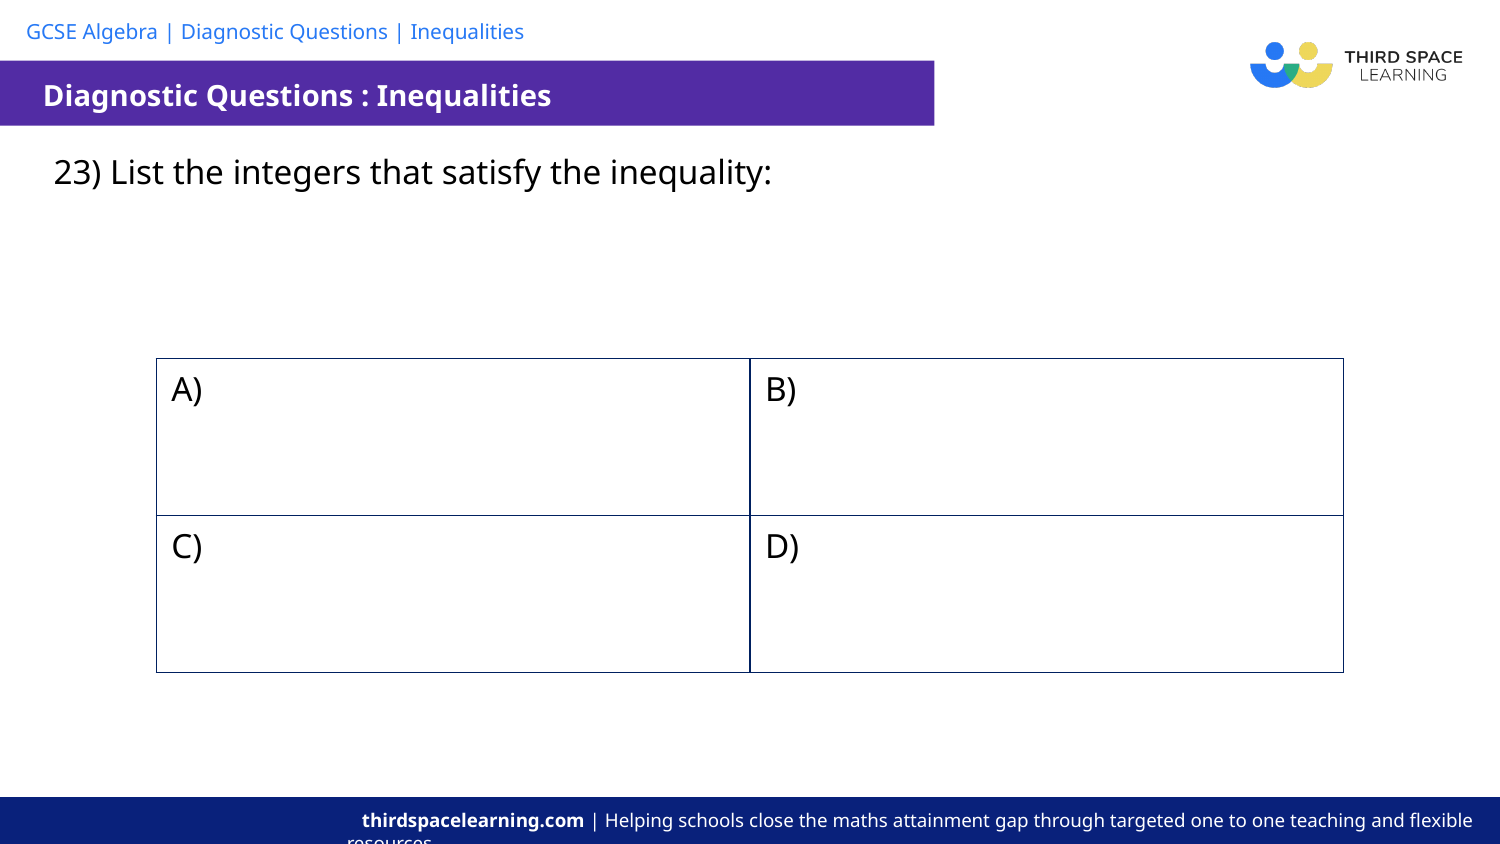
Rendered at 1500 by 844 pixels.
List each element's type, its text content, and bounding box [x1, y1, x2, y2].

picture [1250, 33, 1465, 99]
text_box Diagnostic Questions : Inequalities [27, 61, 778, 127]
